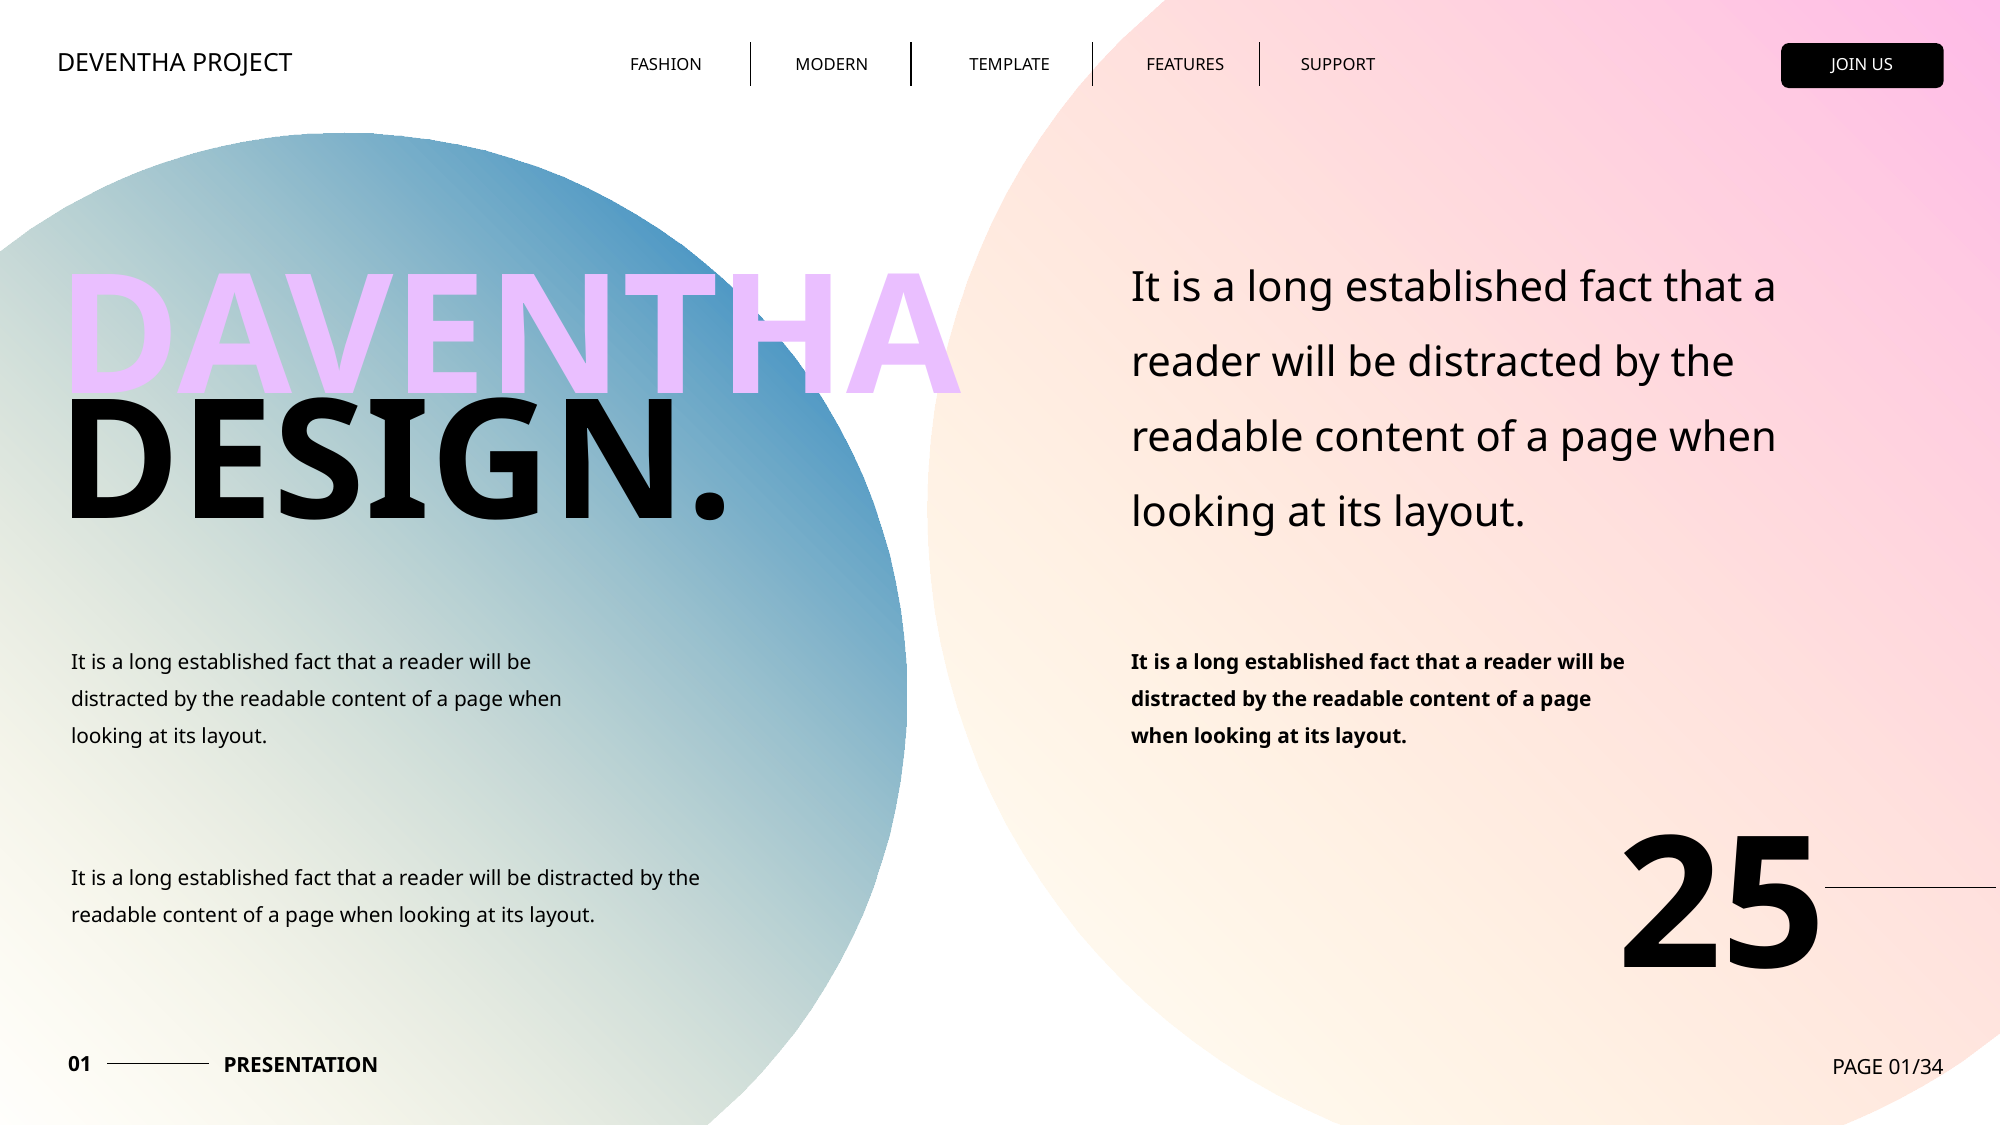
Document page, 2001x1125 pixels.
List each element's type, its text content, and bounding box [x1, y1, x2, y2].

text_box It is a long established fact that a reader will be distracted by the readable content of a page when looking at its layout. [1116, 628, 1649, 756]
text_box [534, 42, 1470, 92]
text_box [928, 0, 2000, 1125]
text_box JOIN US [1757, 46, 1968, 91]
text_box It is a long established fact that a reader will be distracted by the readable content of a page when looking at its layout. [1116, 227, 1923, 543]
text_box DEVENTHA PROJECT [42, 38, 413, 84]
text_box [1781, 42, 1944, 46]
text_box [43, 131, 646, 219]
text_box It is a long established fact that a reader will be distracted by the readable content of a page when looking at its layout. [56, 628, 589, 756]
text_box [0, 219, 908, 1125]
text_box It is a long established fact that a reader will be distracted by the readable content of a page when looking at its layout. [56, 844, 755, 935]
text_box 25 [1581, 777, 1863, 1012]
text_box PAGE 01/34 [1694, 1045, 1959, 1091]
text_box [42, 1043, 424, 1104]
text_box DESIGN. [42, 344, 1138, 560]
text_box DAVENTHA [42, 219, 1138, 344]
